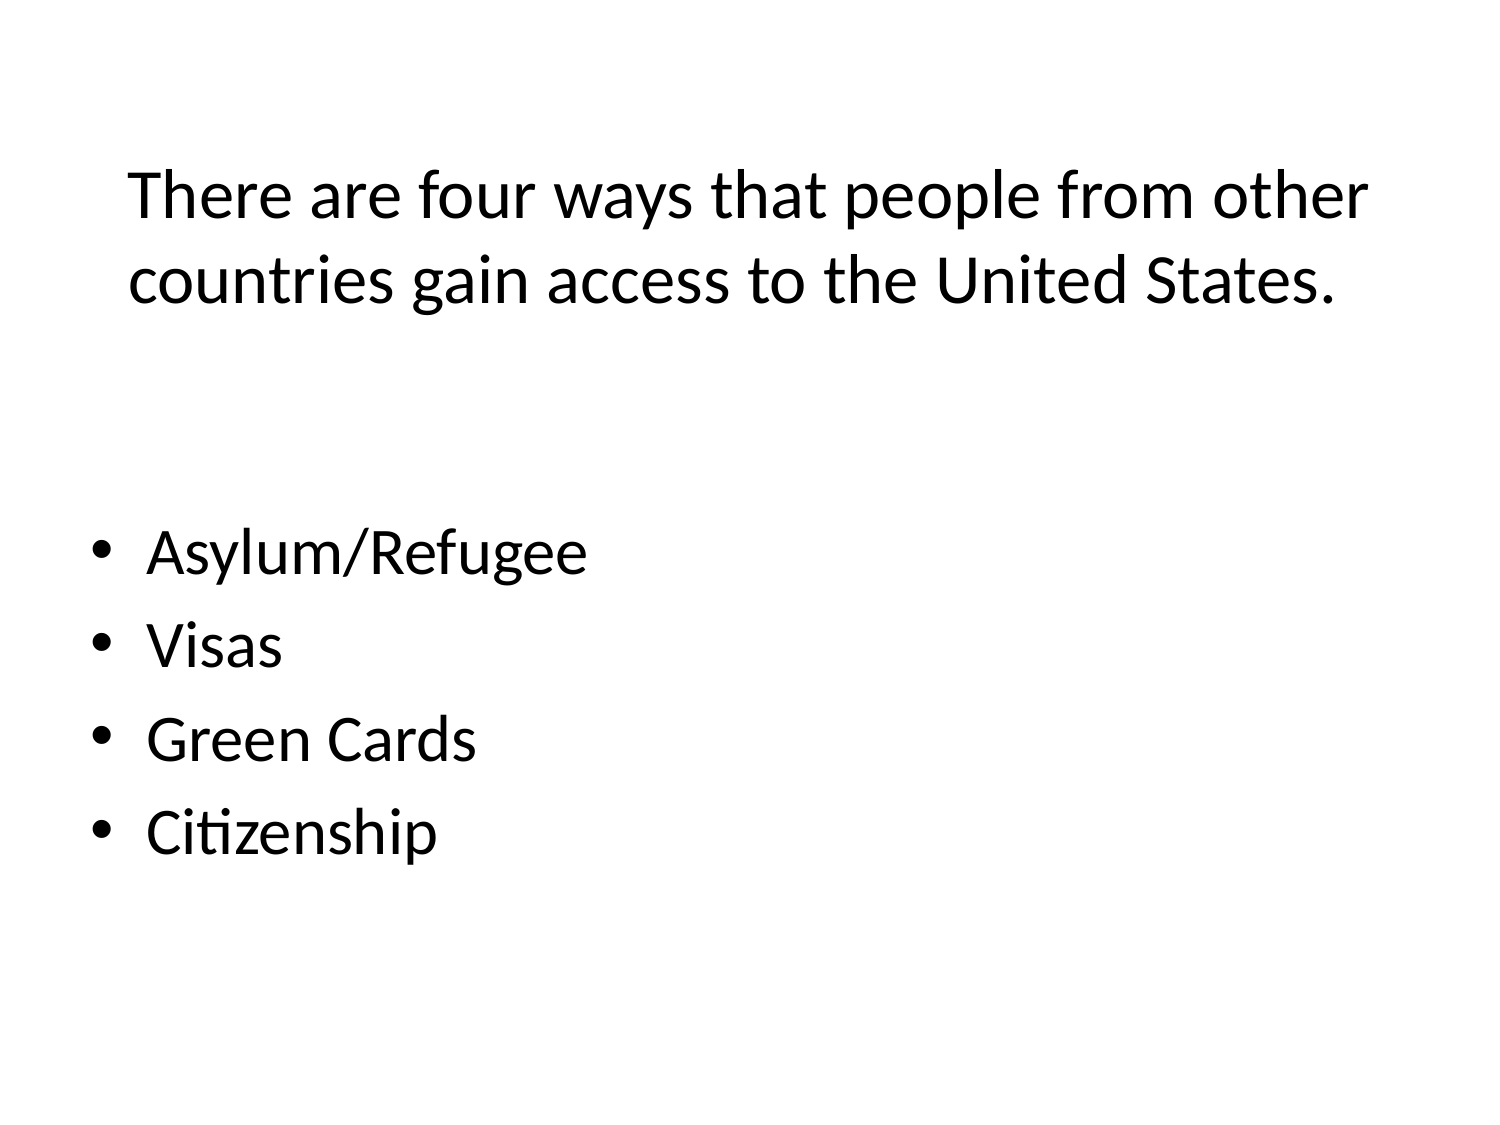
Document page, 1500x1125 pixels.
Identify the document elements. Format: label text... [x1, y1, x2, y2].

list Asylum/Refugee Visas Green Cards Citizenship [75, 500, 1425, 1005]
title There are four ways that people from other countries gain access to the United States. [75, 138, 1425, 327]
